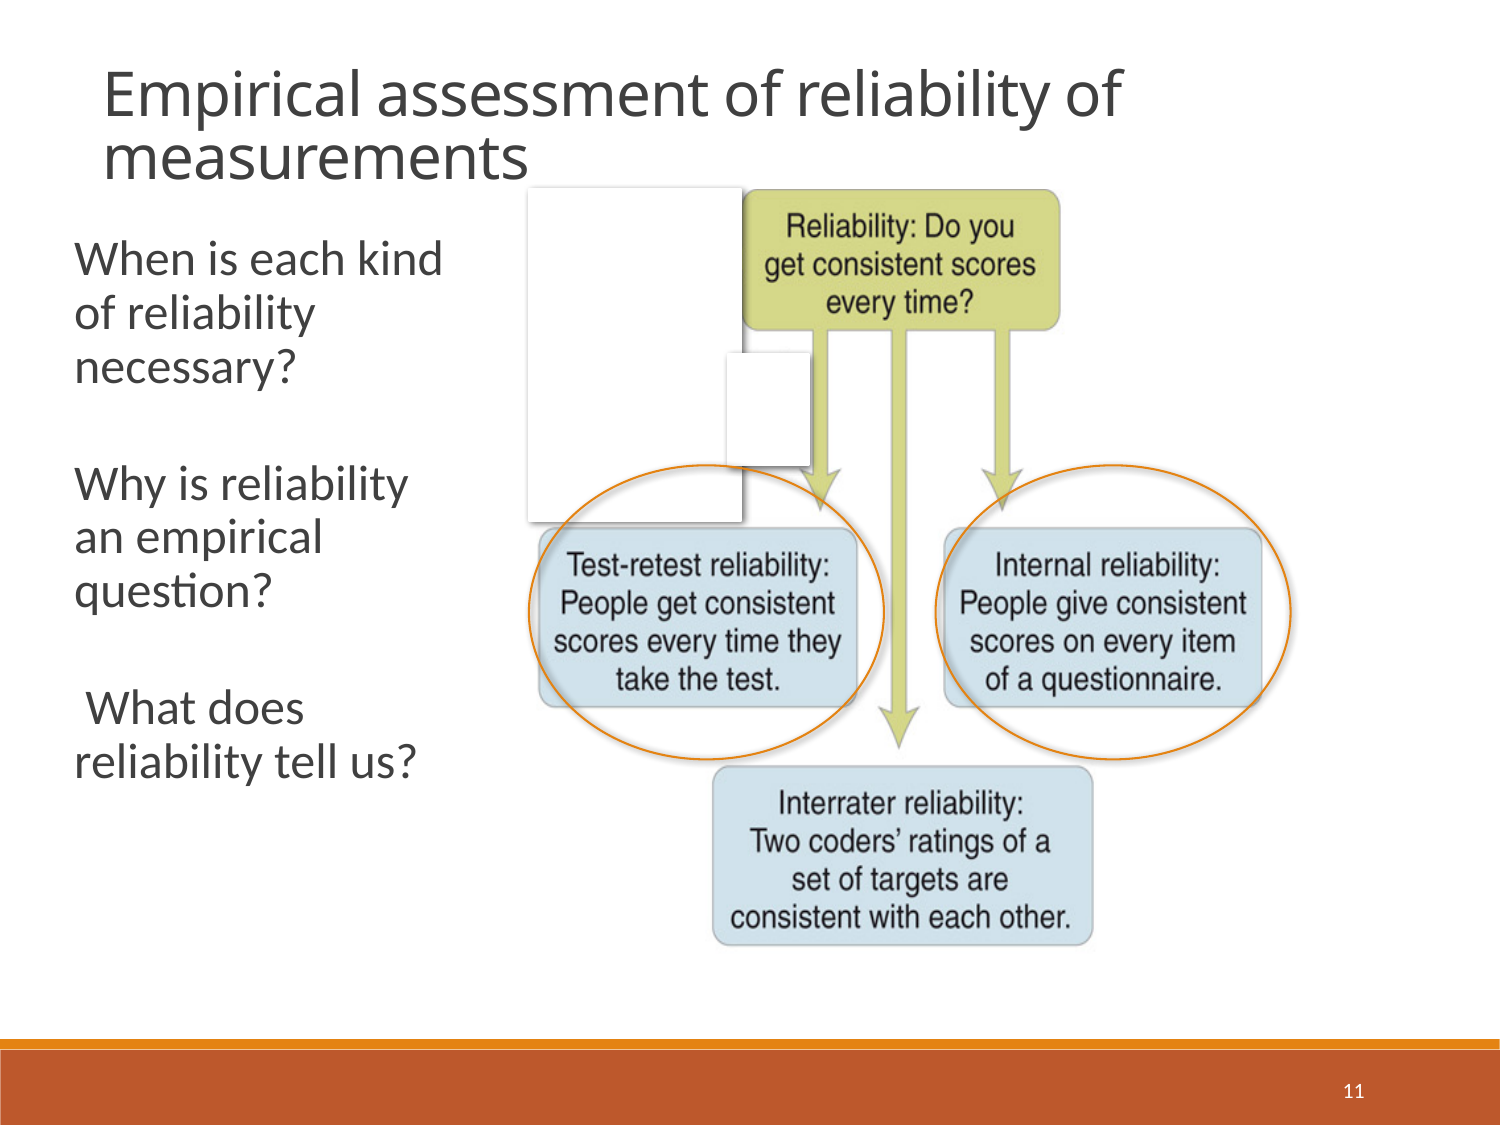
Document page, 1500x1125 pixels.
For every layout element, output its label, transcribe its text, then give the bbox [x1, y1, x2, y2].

slide_number 11 [1218, 1059, 1380, 1120]
title Empirical assessment of reliability of measurements [87, 57, 1413, 201]
list When is each kind of reliability necessary? Why is reliability an empirical question? What does reliability tell us? [74, 224, 462, 1013]
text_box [528, 188, 1263, 964]
text_box [1273, 546, 1292, 679]
